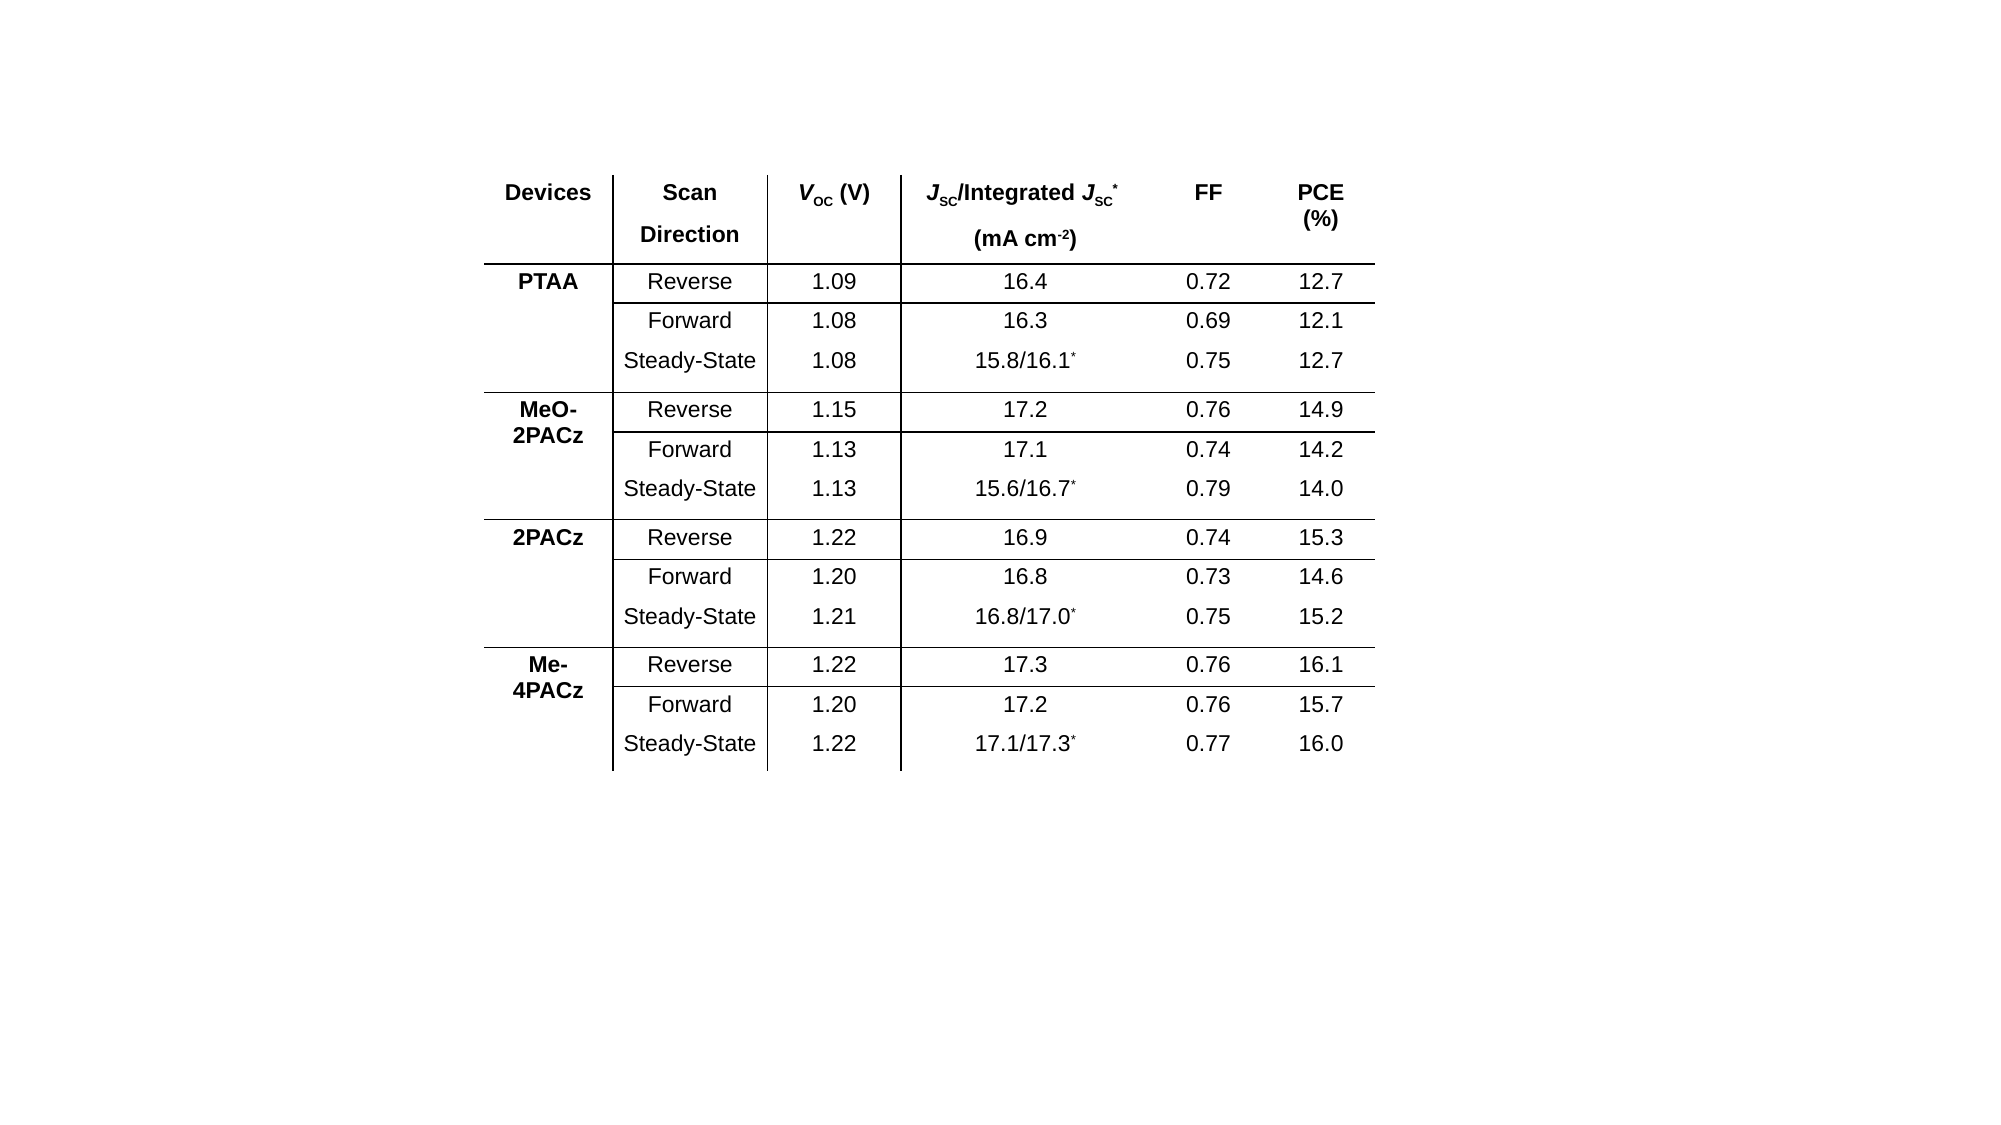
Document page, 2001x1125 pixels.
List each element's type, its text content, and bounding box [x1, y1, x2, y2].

table_cell 0.77 [1150, 726, 1267, 771]
table_cell 16.8/17.0* [902, 599, 1150, 647]
table_cell 0.75 [1150, 599, 1267, 647]
table_cell 0.72 [1150, 265, 1267, 302]
table_cell 1.22 [768, 520, 900, 559]
table_cell 1.22 [768, 648, 900, 686]
table_cell Steady-State [614, 471, 767, 519]
table_cell Steady-State [614, 343, 767, 392]
table_header Devices [484, 175, 612, 263]
table_cell 15.3 [1267, 520, 1375, 559]
table_cell 12.7 [1267, 265, 1375, 302]
table_cell 14.2 [1267, 433, 1375, 471]
table_cell 16.0 [1267, 726, 1375, 771]
table_cell 1.13 [768, 433, 900, 471]
table_cell 1.22 [768, 726, 900, 771]
table_cell 0.76 [1150, 393, 1267, 431]
table_cell MeO-2PACz [484, 393, 612, 519]
table_cell 16.3 [902, 304, 1150, 343]
table_cell 0.79 [1150, 471, 1267, 519]
table_cell 17.1 [902, 433, 1150, 471]
table_cell 1.21 [768, 599, 900, 647]
table_cell 12.7 [1267, 343, 1375, 392]
table_cell 12.1 [1267, 304, 1375, 343]
table_cell 1.15 [768, 393, 900, 431]
table_cell 15.8/16.1* [902, 343, 1150, 392]
table_cell 0.75 [1150, 343, 1267, 392]
table_cell 14.9 [1267, 393, 1375, 431]
table_header FF [1150, 175, 1267, 263]
table_cell 16.1 [1267, 648, 1375, 686]
table_cell 14.6 [1267, 560, 1375, 599]
table_cell Forward [614, 687, 767, 726]
table_header PCE (%) [1267, 175, 1375, 263]
table_cell 0.74 [1150, 520, 1267, 559]
table_cell Me-4PACz [484, 648, 612, 771]
table_cell 0.74 [1150, 433, 1267, 471]
table_cell 2PACz [484, 520, 612, 647]
table_cell 1.09 [768, 265, 900, 302]
table_cell 17.2 [902, 687, 1150, 726]
table_cell 1.20 [768, 687, 900, 726]
table_cell 15.7 [1267, 687, 1375, 726]
table_cell 1.13 [768, 471, 900, 519]
table_cell Steady-State [614, 726, 767, 771]
table_header Scan Direction [614, 175, 767, 263]
table_cell Steady-State [614, 599, 767, 647]
table_cell 15.6/16.7* [902, 471, 1150, 519]
table_cell PTAA [484, 265, 612, 392]
table_cell Reverse [614, 393, 767, 431]
table_cell 16.8 [902, 560, 1150, 599]
table_cell Reverse [614, 648, 767, 686]
table_cell 15.2 [1267, 599, 1375, 647]
table_cell 0.76 [1150, 648, 1267, 686]
table_cell 16.4 [902, 265, 1150, 302]
table_cell 17.1/17.3* [902, 726, 1150, 771]
table_cell 1.08 [768, 304, 900, 343]
table_cell Forward [614, 560, 767, 599]
table_cell 0.76 [1150, 687, 1267, 726]
table_cell 1.20 [768, 560, 900, 599]
table_cell Forward [614, 433, 767, 471]
table_cell 17.2 [902, 393, 1150, 431]
table_cell 14.0 [1267, 471, 1375, 519]
table_cell Forward [614, 304, 767, 343]
table_cell 1.08 [768, 343, 900, 392]
table_header JSC/Integrated JSC* (mA cm-2) [902, 175, 1150, 263]
table_header VOC (V) [768, 175, 900, 263]
table_cell 16.9 [902, 520, 1150, 559]
table_cell 0.73 [1150, 560, 1267, 599]
table_cell 0.69 [1150, 304, 1267, 343]
table_cell Reverse [614, 265, 767, 302]
table_cell Reverse [614, 520, 767, 559]
table_cell 17.3 [902, 648, 1150, 686]
